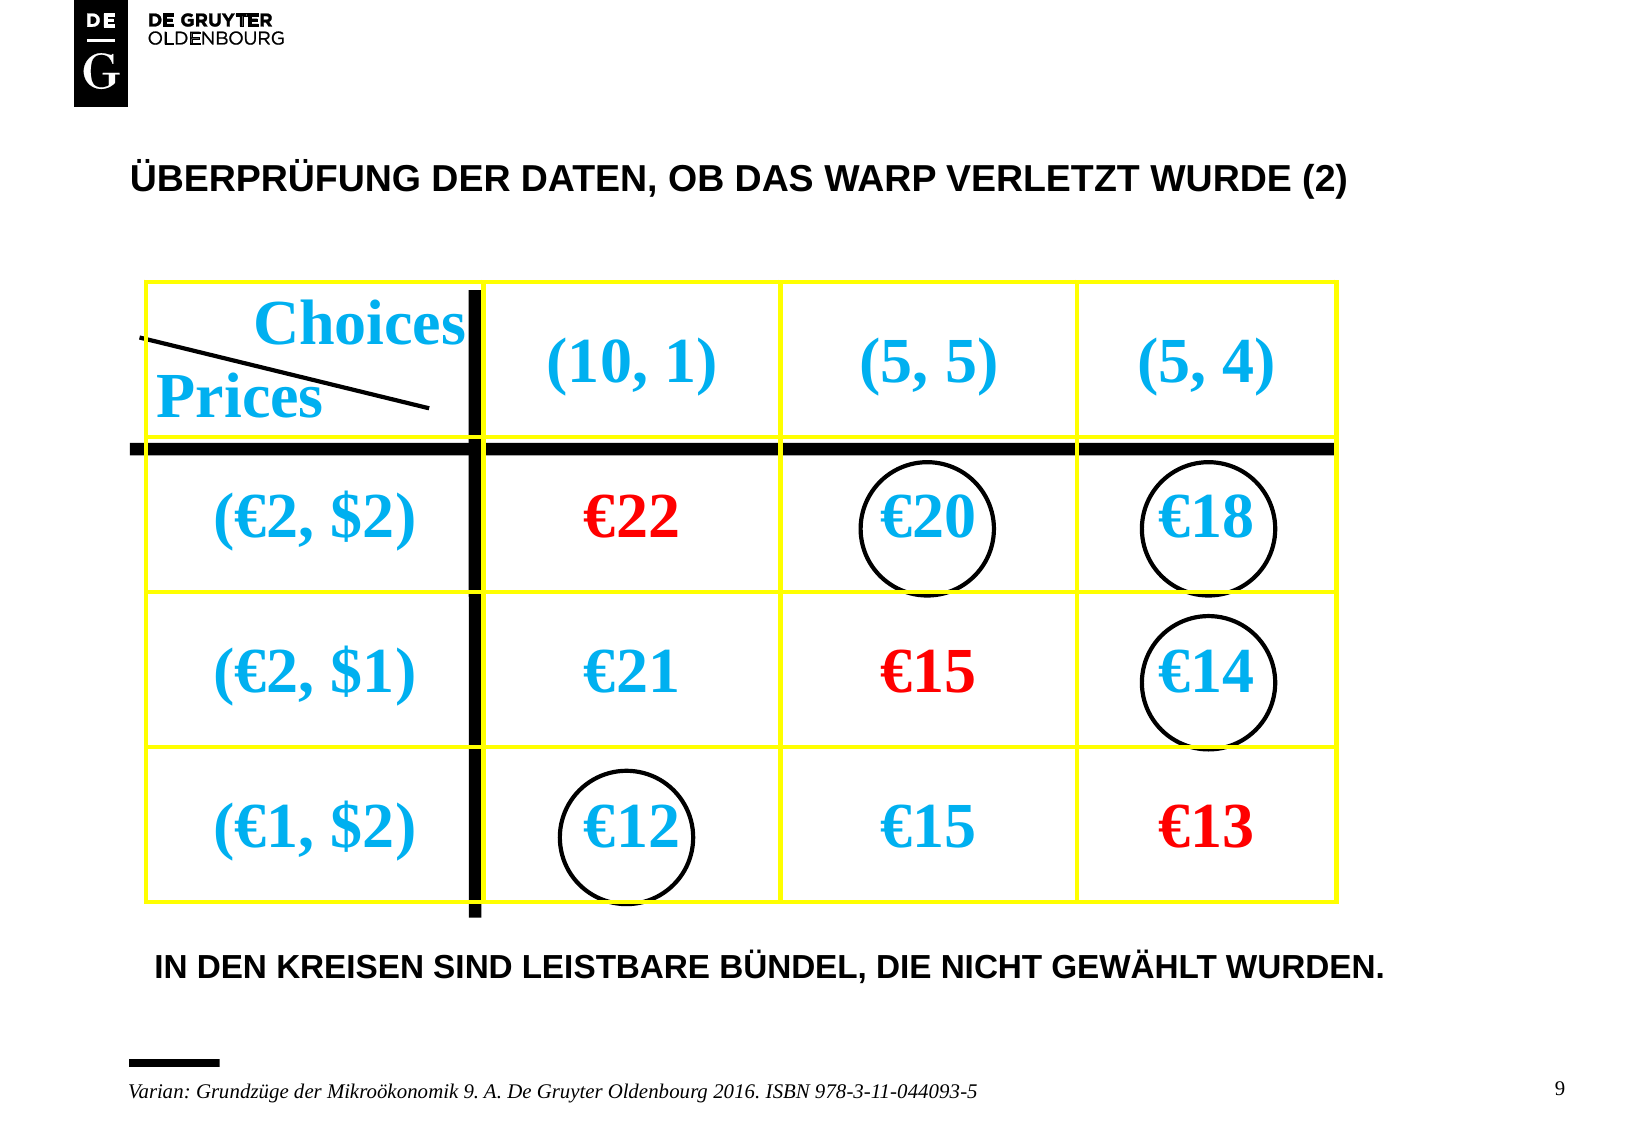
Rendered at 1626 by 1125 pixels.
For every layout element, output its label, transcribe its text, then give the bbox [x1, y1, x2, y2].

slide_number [128, 1077, 1539, 1108]
title Überprüfung der daten, ob das warp verletzt wurde (2) [129, 153, 1557, 236]
text_box IN DEN KREISEN SIND LEISTBARE BÜNDEL, DIE NICHT GEWÄHLT WURDEN. [139, 937, 1424, 993]
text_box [129, 279, 1359, 931]
slide_number 9 [1554, 1074, 1614, 1104]
